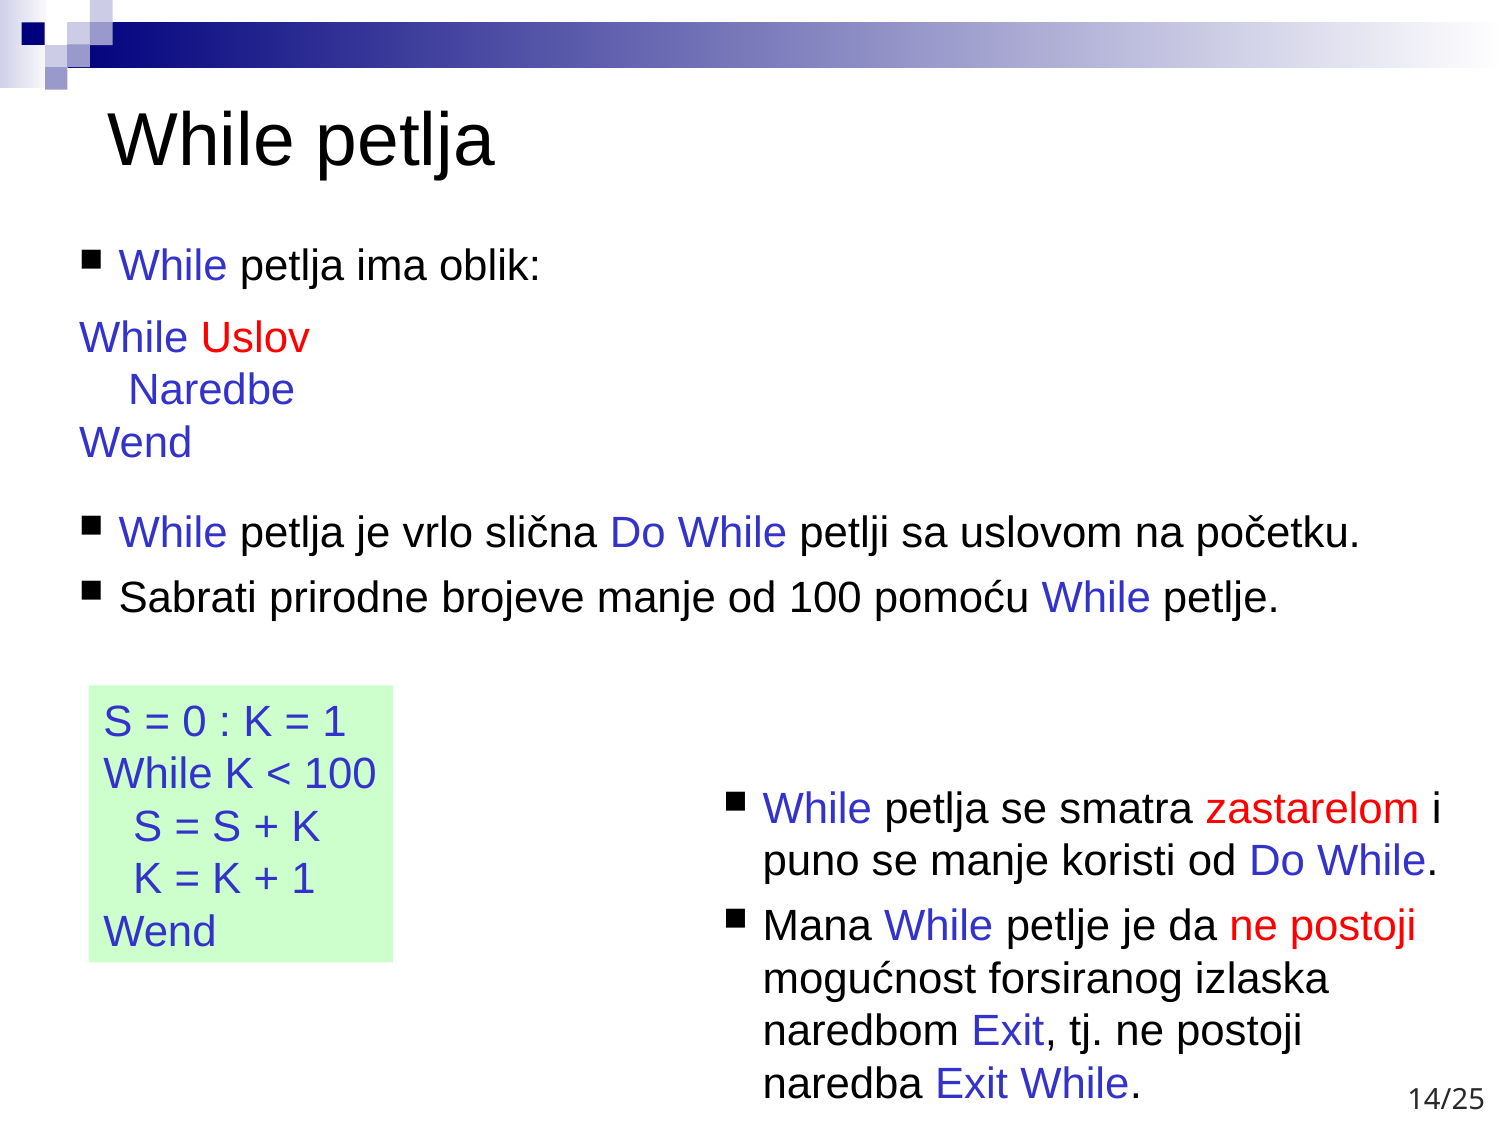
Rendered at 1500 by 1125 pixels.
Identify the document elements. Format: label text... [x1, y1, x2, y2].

list While petlja ima oblik: While Uslov Naredbe Wend While petlja je vrlo slična Do While petlji sa uslovom na početku. Sabrati prirodne brojeve manje od 100 pomoću While petlje. [70, 229, 1430, 646]
text_box While petlja se smatra zastarelom i puno se manje koristi od Do While. Mana While petlje je da ne postoji mogućnost forsiranog izlaska naredbom Exit, tj. ne postoji naredba Exit While. [714, 771, 1455, 1118]
title While petlja [92, 75, 516, 197]
text_box 14/25 [1374, 1072, 1500, 1123]
text_box S = 0 : K = 1 While K < 100 S = S + K K = K + 1 Wend [88, 685, 394, 963]
